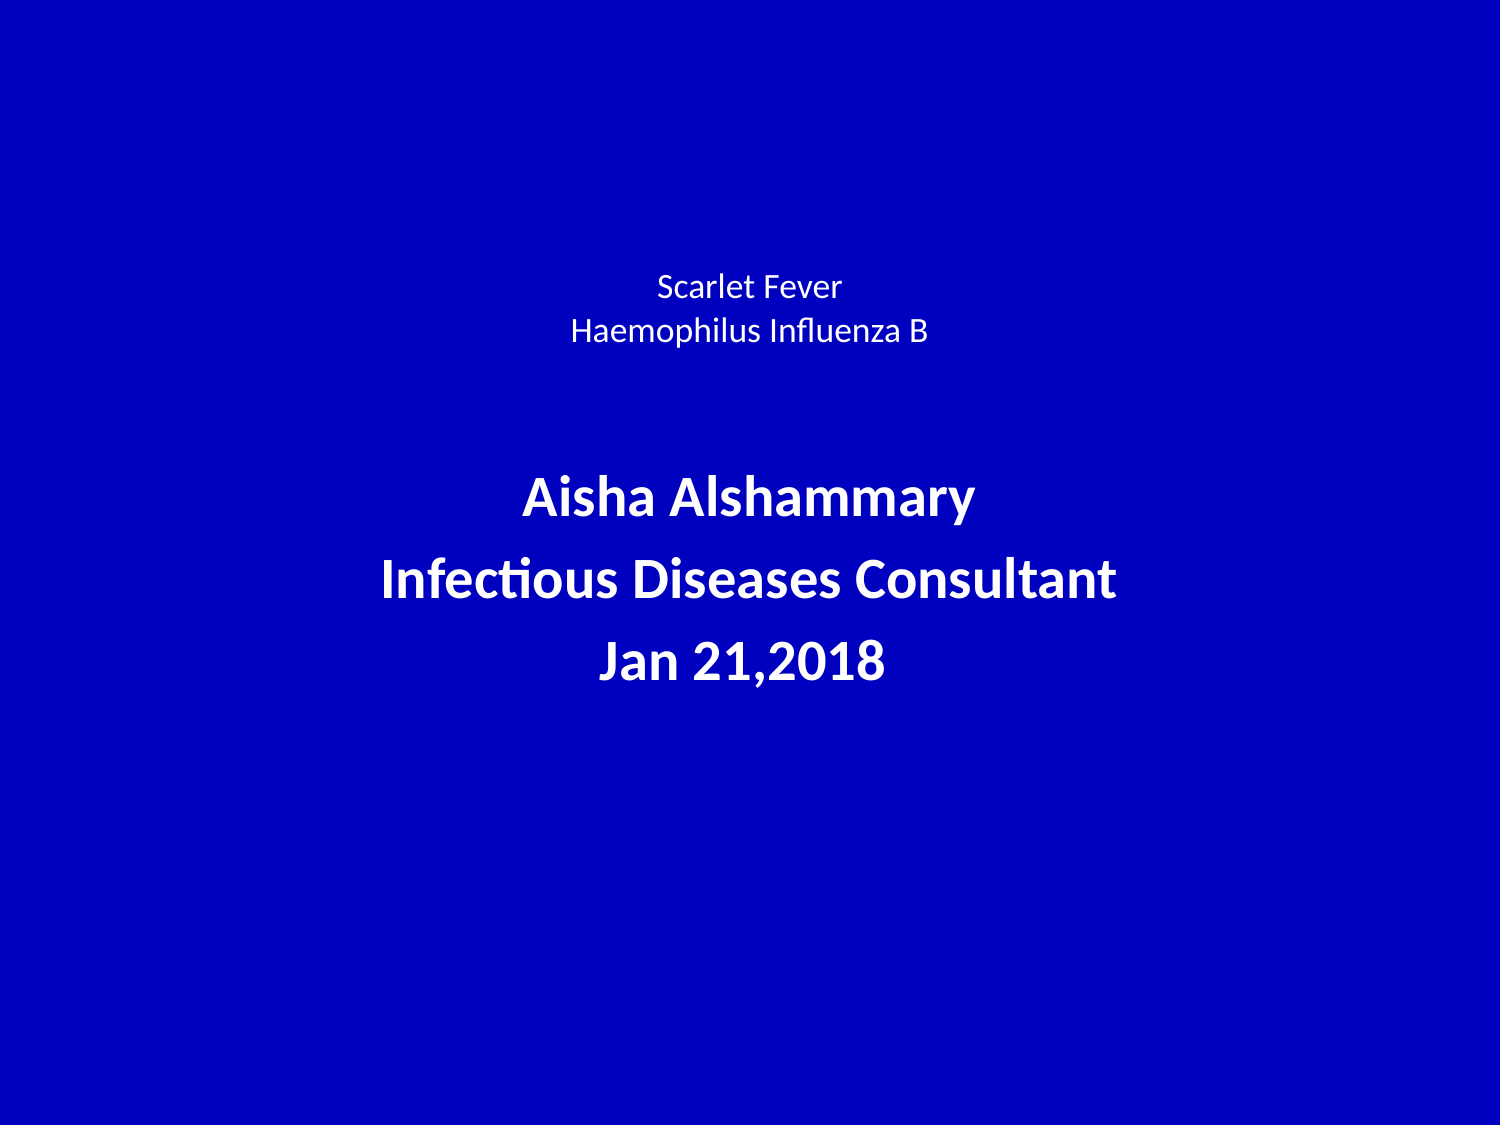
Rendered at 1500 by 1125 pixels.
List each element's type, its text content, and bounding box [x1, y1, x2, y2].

title Scarlet Fever Haemophilus Influenza B [75, 212, 1425, 400]
list Aisha Alshammary Infectious Diseases Consultant Jan 21,2018 [75, 450, 1425, 700]
